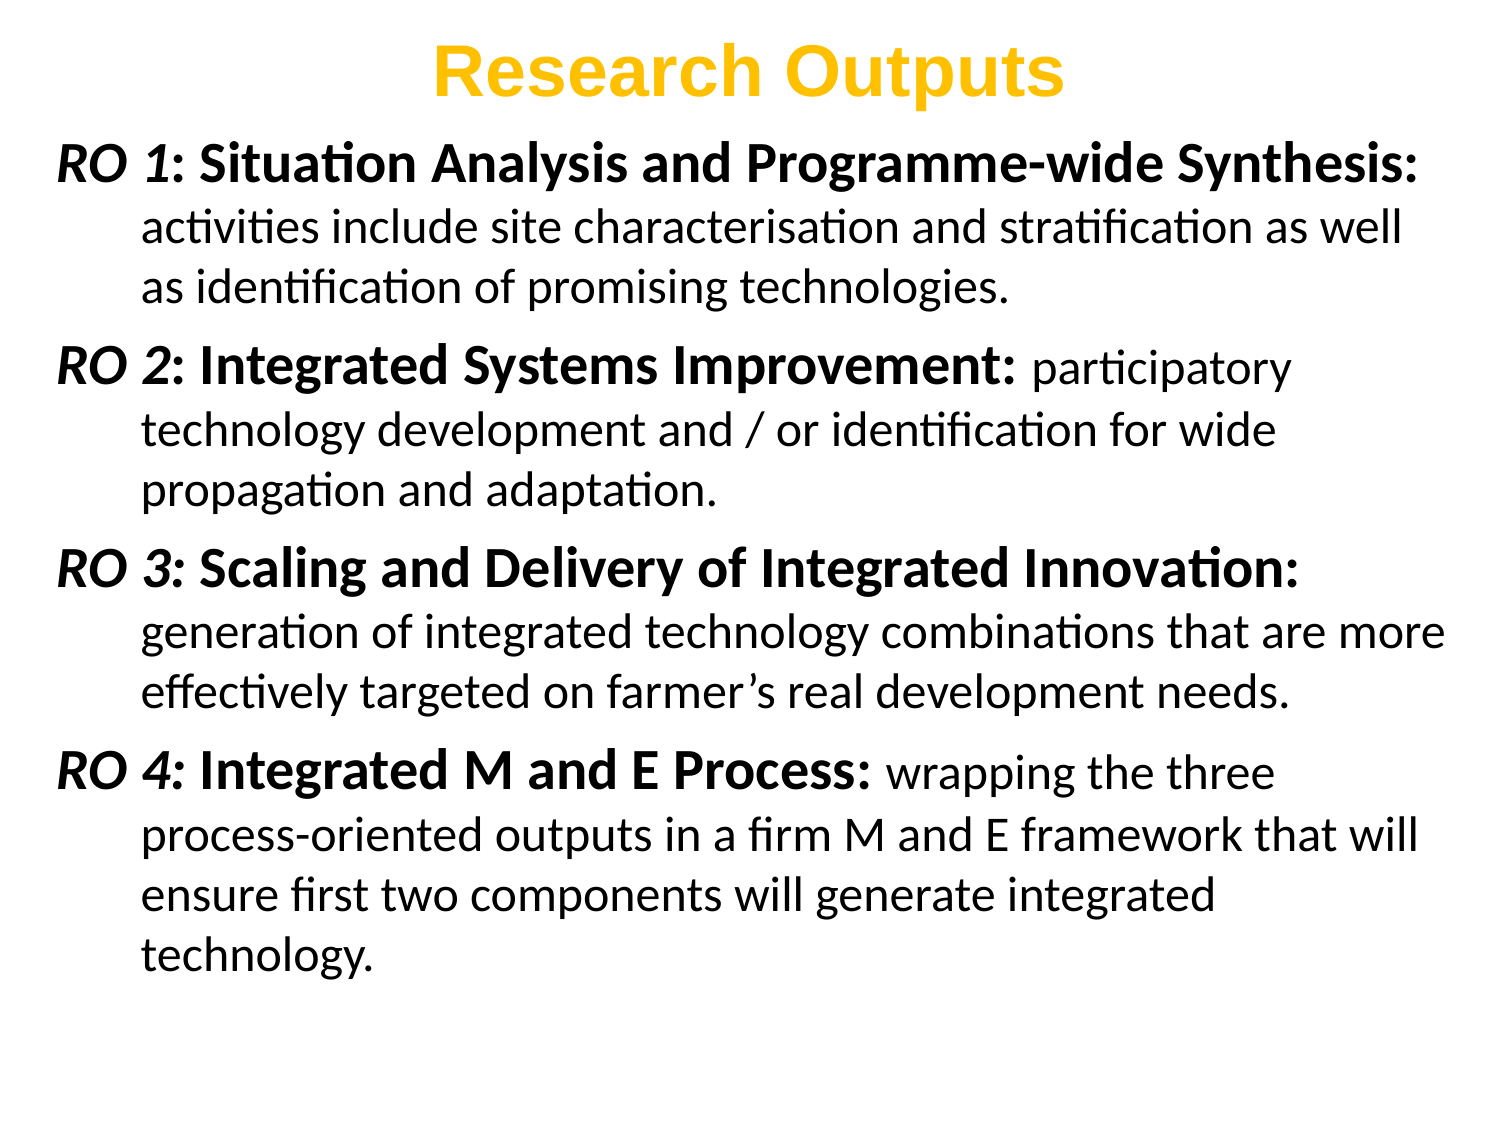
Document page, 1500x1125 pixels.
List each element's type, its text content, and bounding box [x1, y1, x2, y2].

title Research Outputs [75, 15, 1425, 116]
list RO 1: Situation Analysis and Programme-wide Synthesis: activities include site characterisation and stratification as well as identification of promising technologies. RO 2: Integrated Systems Improvement: participatory technology development and / or identification for wide propagation and adaptation. RO 3: Scaling and Delivery of Integrated Innovation: generation of integrated technology combinations that are more effectively targeted on farmer’s real development needs. RO 4: Integrated M and E Process: wrapping the three process-oriented outputs in a firm M and E framework that will ensure first two components will generate integrated technology. [41, 116, 1471, 1125]
